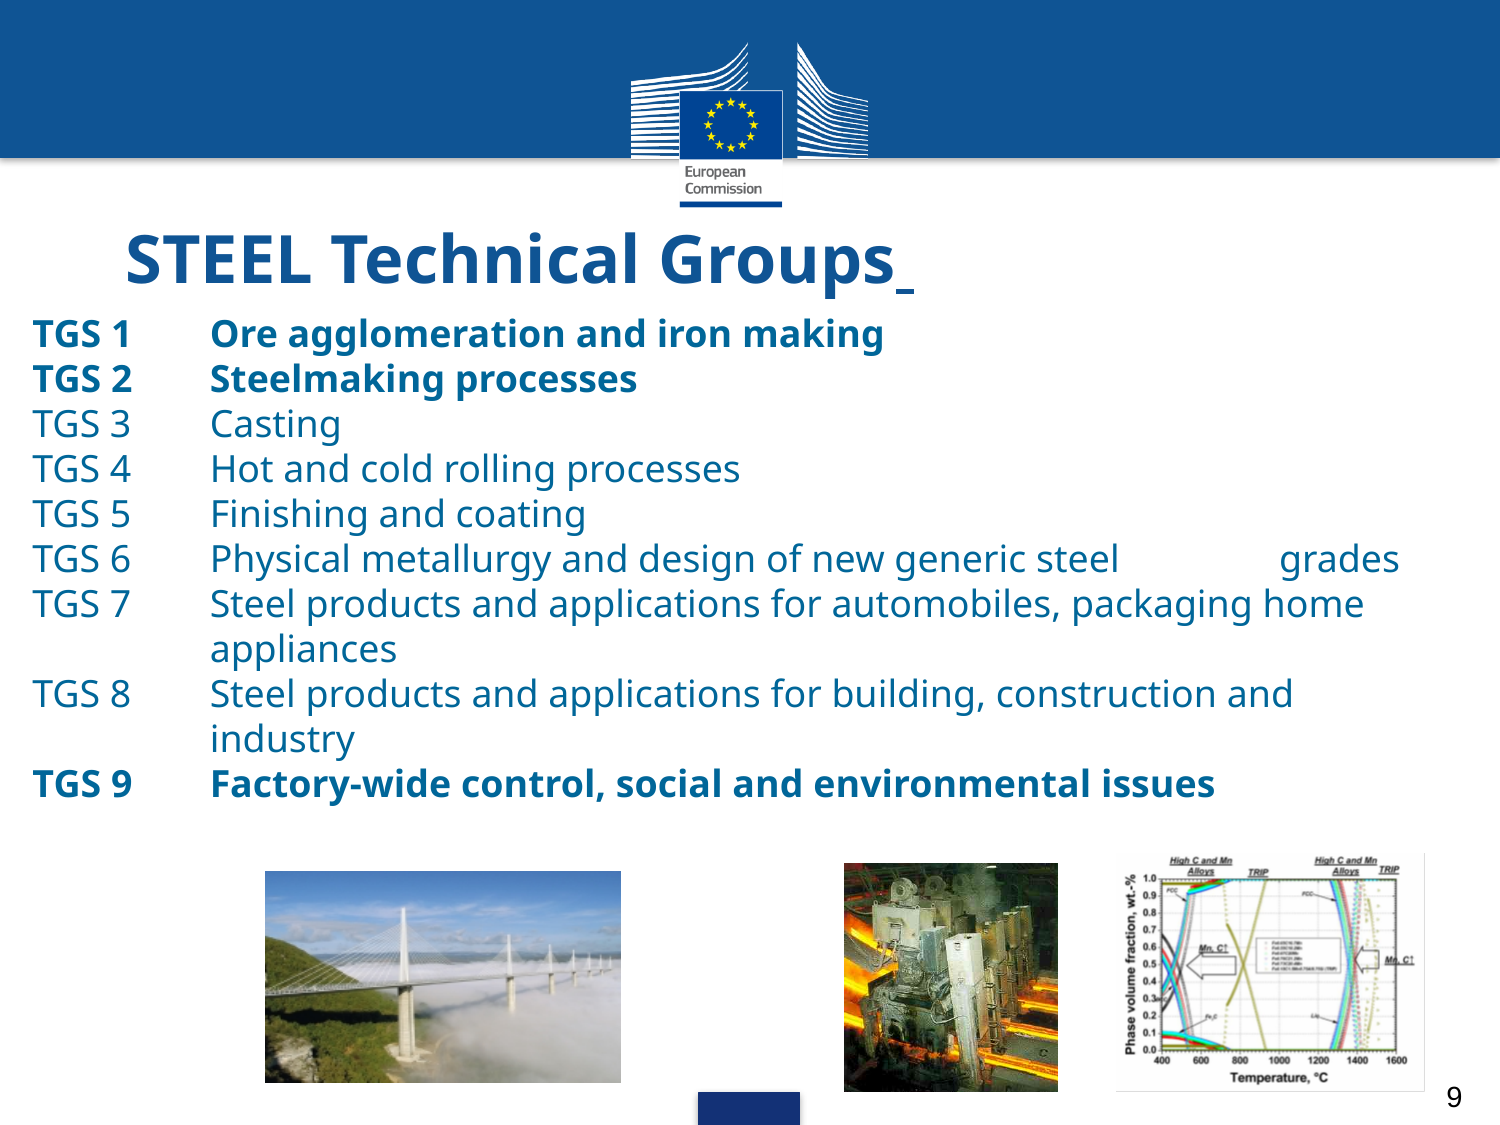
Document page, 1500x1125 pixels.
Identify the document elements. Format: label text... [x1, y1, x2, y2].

picture [1115, 853, 1425, 1092]
text_box STEEL Technical Groups [17, 206, 1022, 308]
slide_number 9 [1310, 1070, 1500, 1125]
text_box TGS 1 Ore agglomeration and iron making TGS 2 Steelmaking processes TGS 3 Casting TGS 4 Hot and cold rolling processes TGS 5 Finishing and coating TGS 6 Physical metallurgy and design of new generic steel grades TGS 7 Steel products and applications for automobiles, packaging home appliances TGS 8 Steel products and applications for building, construction and industry TGS 9 Factory-wide control, social and environmental issues [17, 302, 1459, 965]
picture [631, 42, 868, 206]
picture [844, 863, 1058, 1092]
picture [265, 871, 621, 1083]
